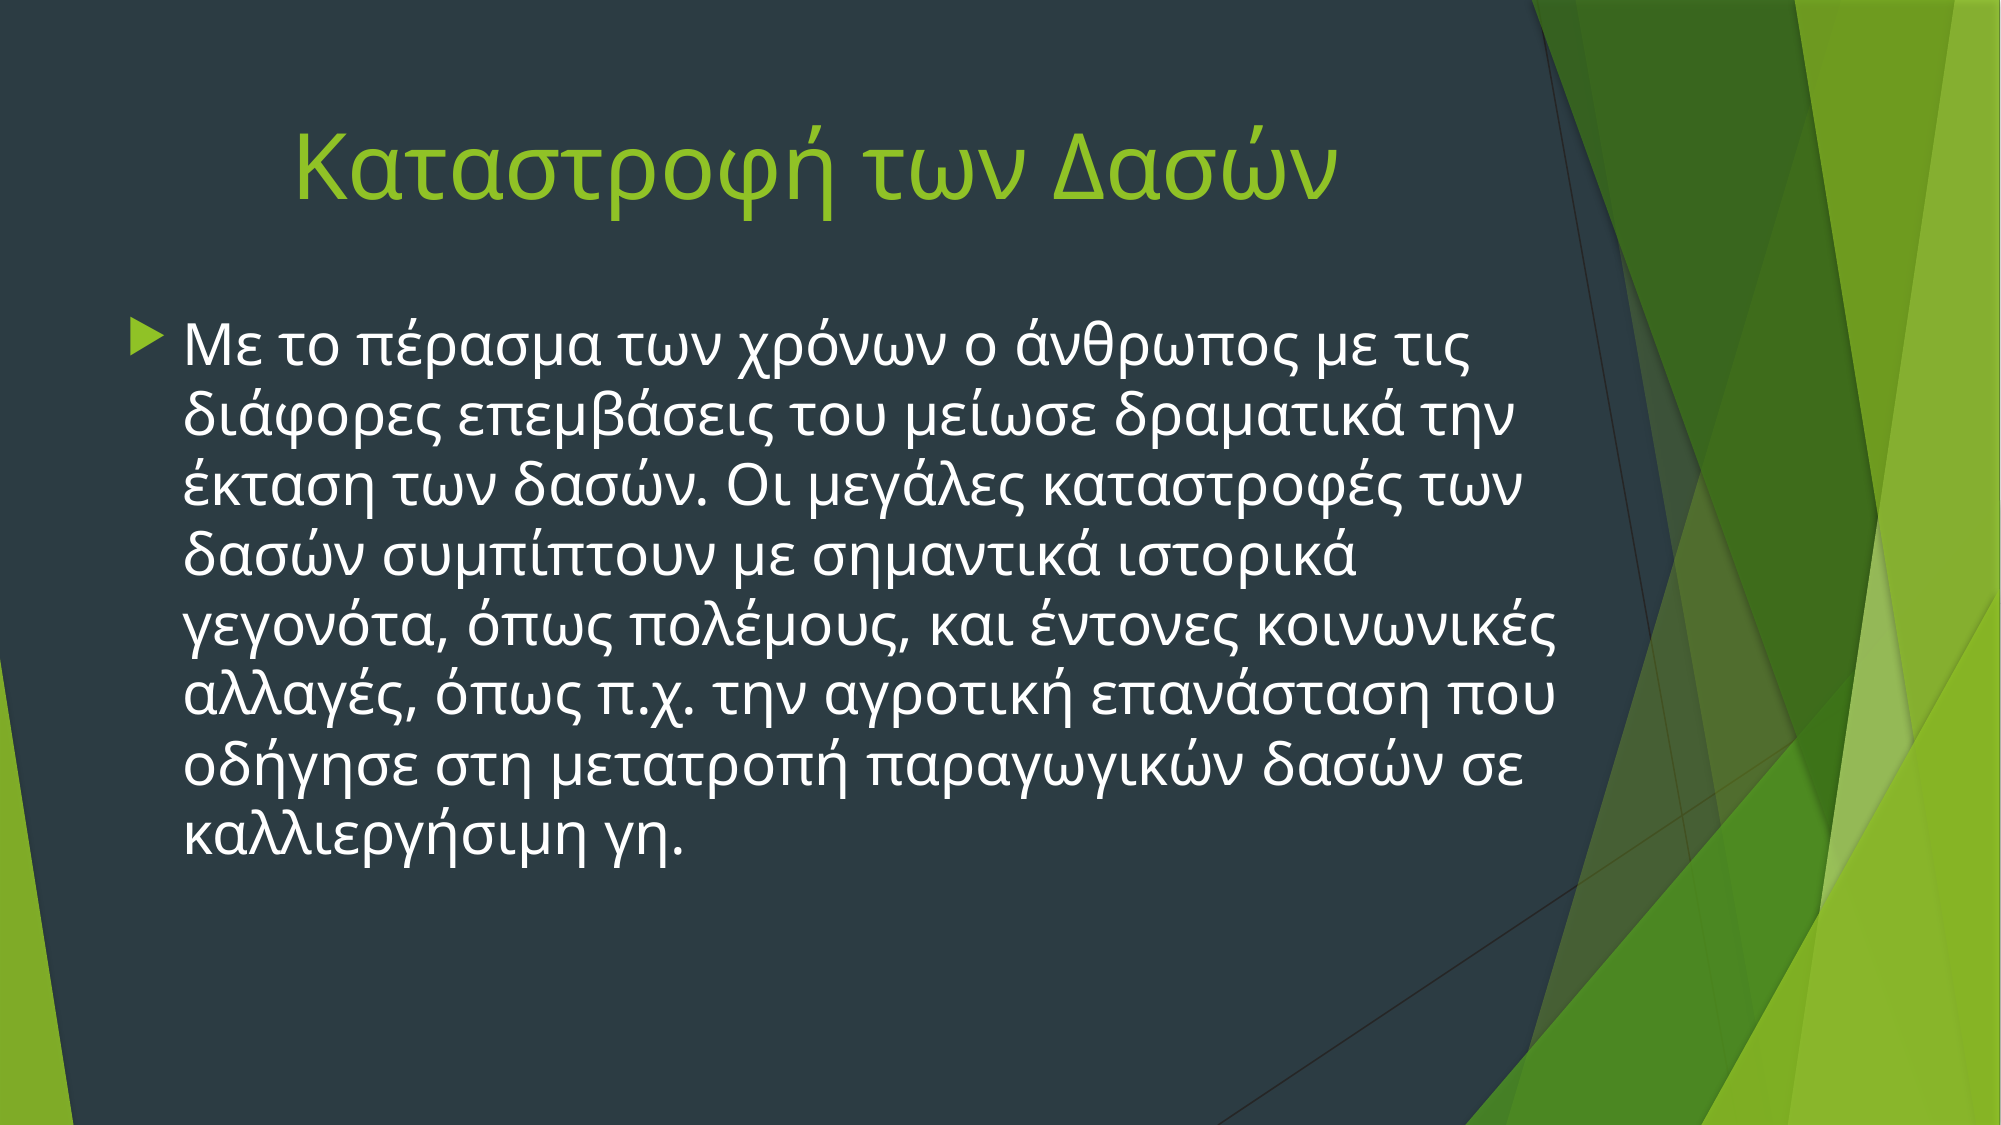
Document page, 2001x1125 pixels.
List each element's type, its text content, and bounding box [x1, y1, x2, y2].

list Με το πέρασµα των χρόνων ο άνθρωπος µε τις διάφορες επεµβάσεις του µείωσε δραµατικά την έκταση των δασών. Οι µεγάλες καταστροφές των δασών συμπίπτουν µε σημαντικά ιστορικά γεγονότα, όπως πολέµους, και έντονες κοινωνικές αλλαγές, όπως π.χ. την αγροτική επανάσταση που οδήγησε στη μετατροπή παραγωγικών δασών σε καλλιεργήσιμη γη. [111, 299, 1599, 992]
title Καταστροφή των Δασών [111, 99, 1522, 299]
